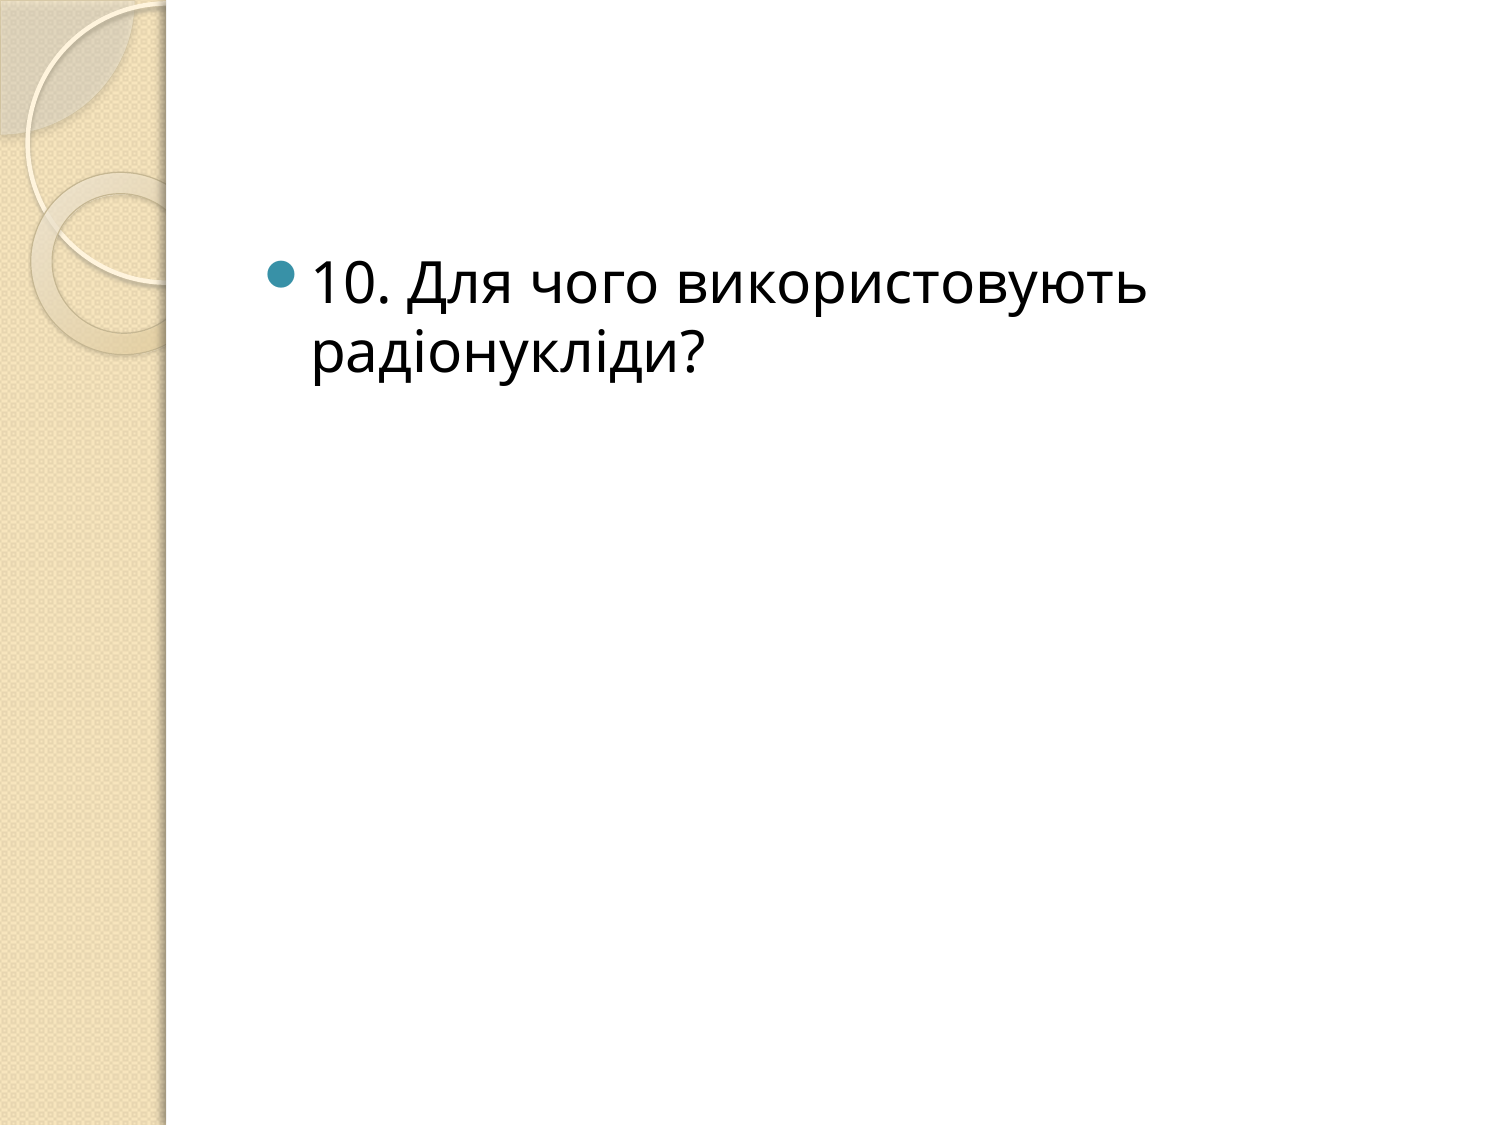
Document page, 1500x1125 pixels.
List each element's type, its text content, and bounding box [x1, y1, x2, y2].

list 10. Для чого використовують радіонукліди? [235, 237, 1466, 1025]
